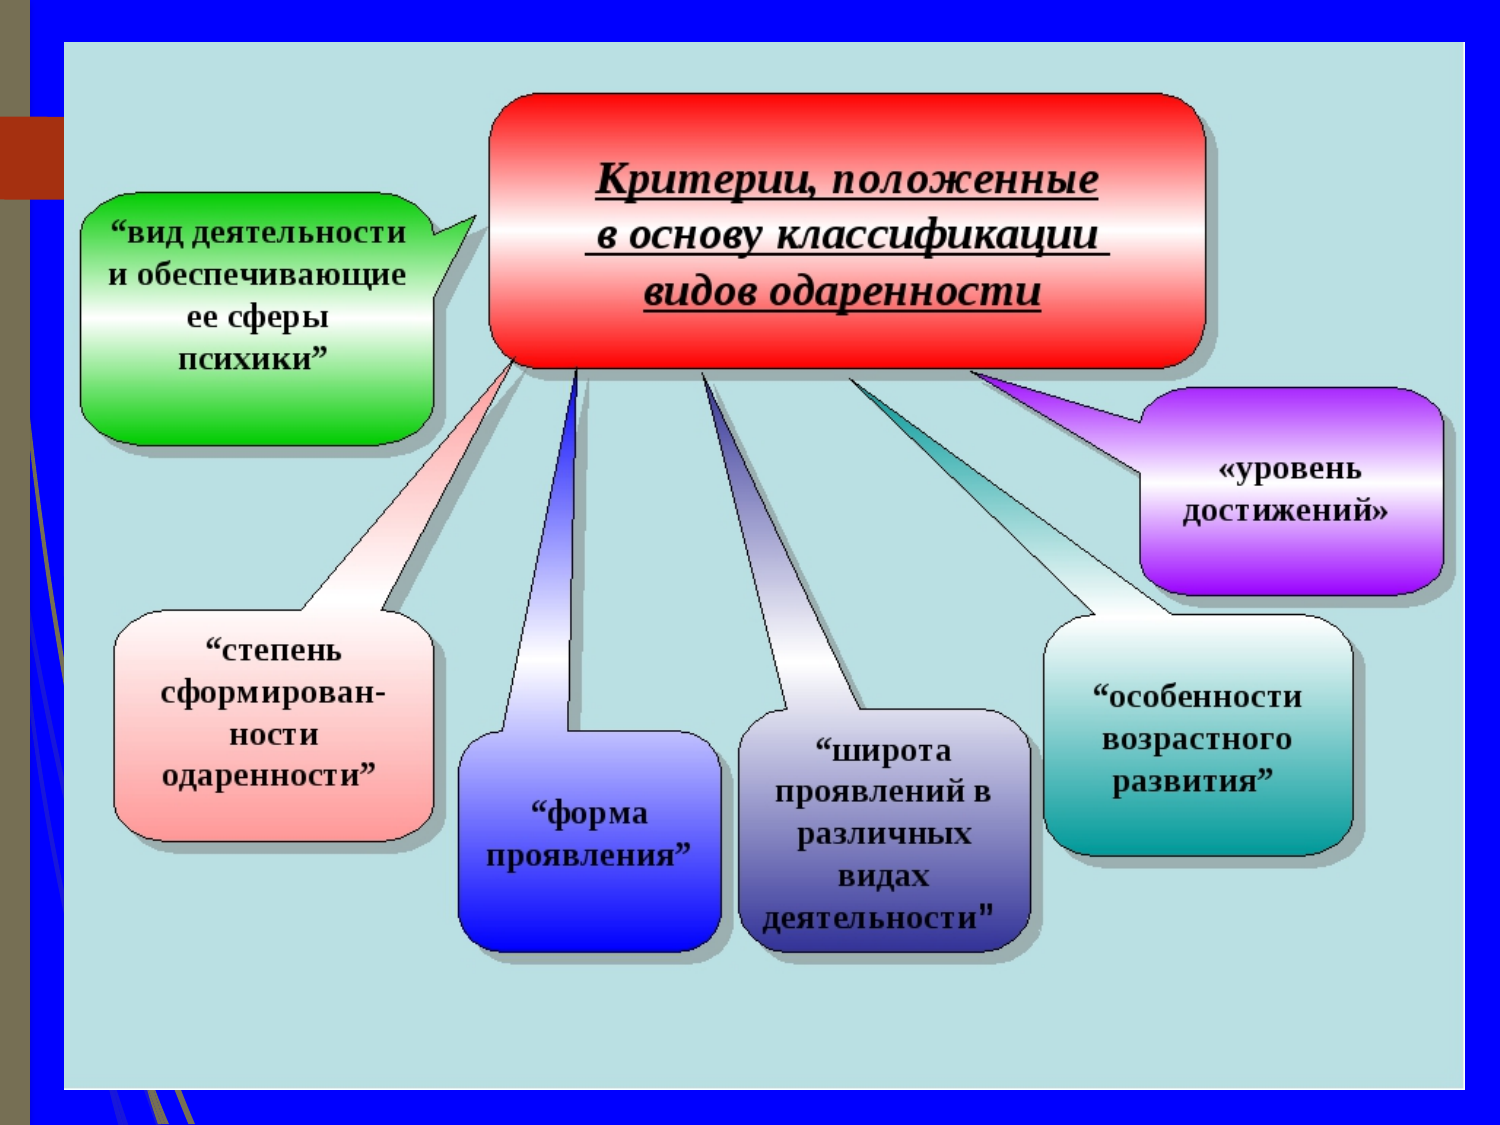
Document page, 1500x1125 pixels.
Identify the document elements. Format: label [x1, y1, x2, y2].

picture [64, 42, 1465, 1090]
